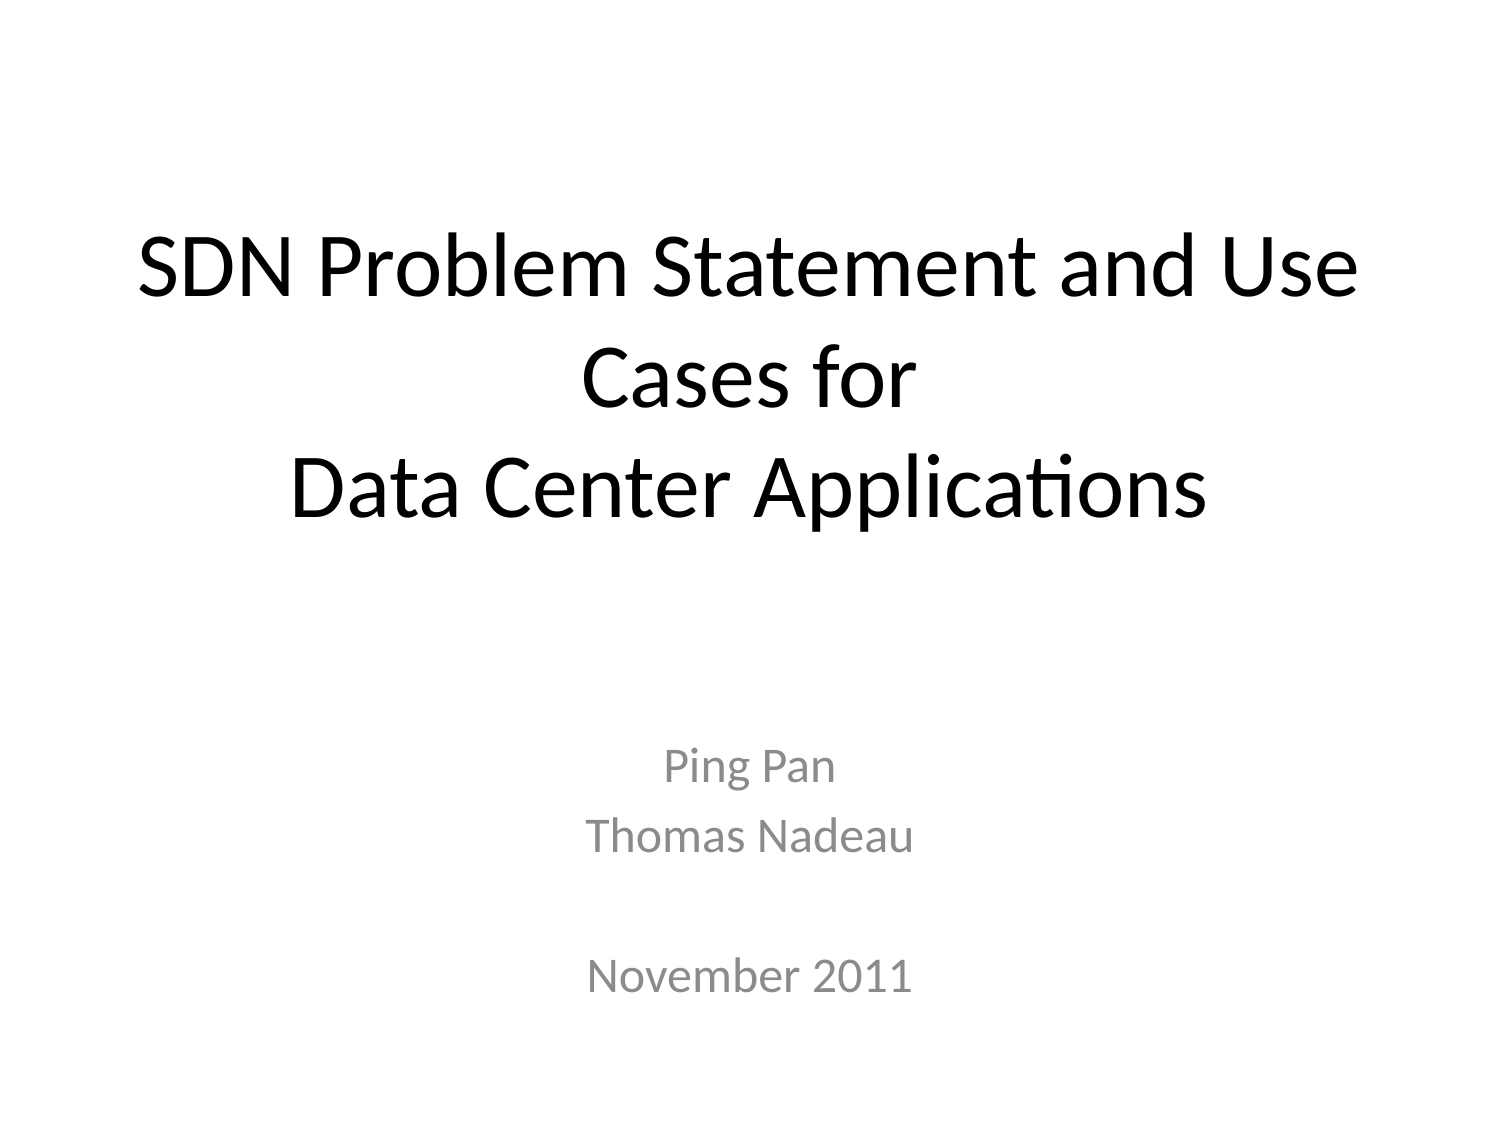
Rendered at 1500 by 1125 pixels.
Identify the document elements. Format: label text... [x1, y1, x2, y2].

title SDN Problem Statement and Use Cases for Data Center Applications [112, 149, 1388, 591]
subtitle Ping Pan Thomas Nadeau November 2011 [225, 725, 1275, 1013]
